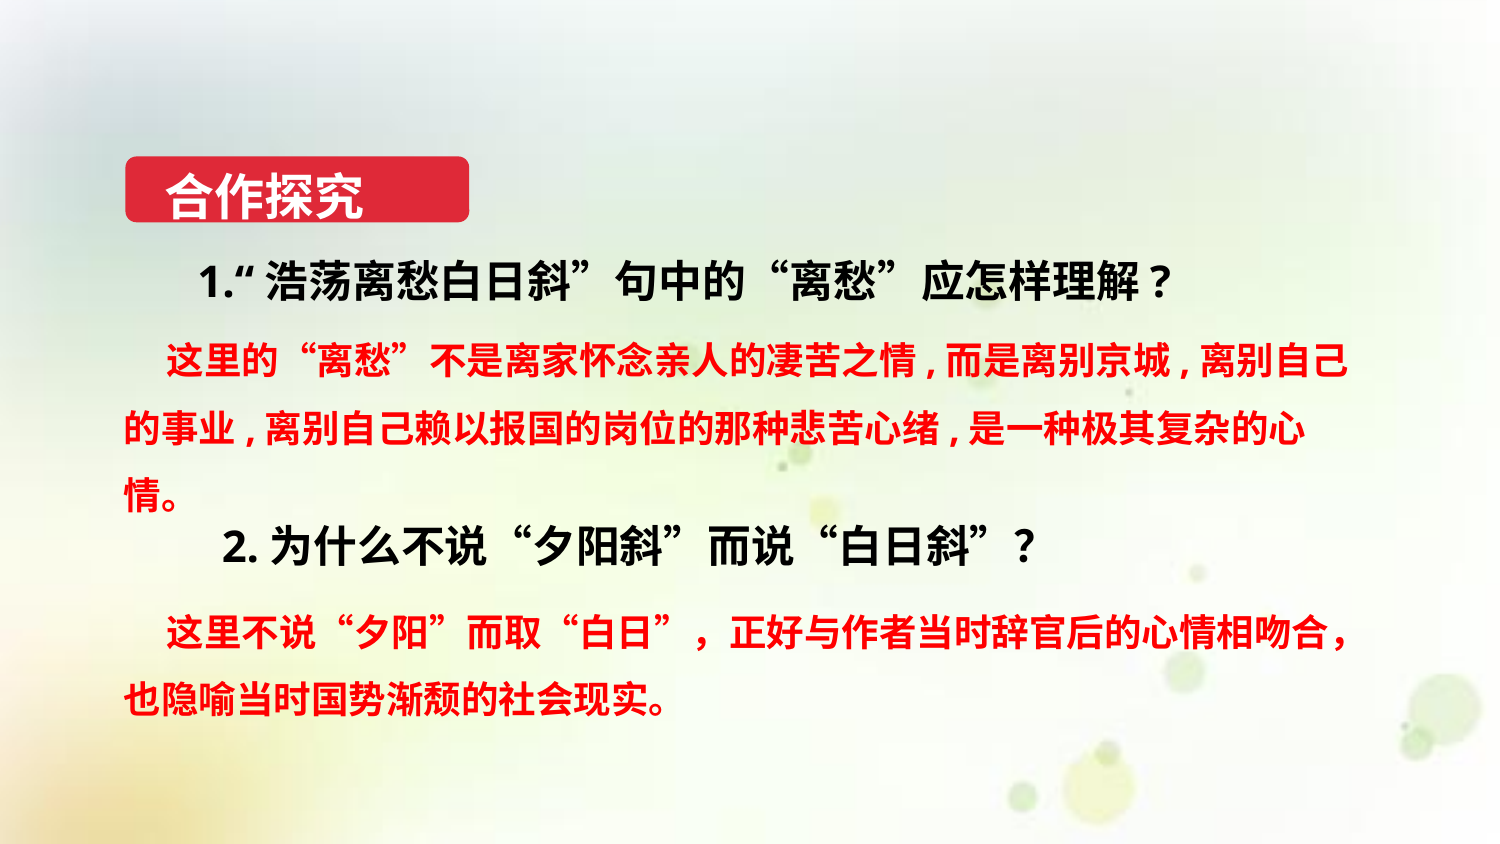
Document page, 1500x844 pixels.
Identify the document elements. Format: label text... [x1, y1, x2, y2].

text_box 这里的“离愁”不是离家怀念亲人的凄苦之情,而是离别京城,离别自己的事业,离别自己赖以报国的岗位的那种悲苦心绪,是一种极其复杂的心情。 [109, 307, 1385, 525]
text_box 这里不说“夕阳”而取“白日”，正好与作者当时辞官后的心情相吻合，也隐喻当时国势渐颓的社会现实。 [109, 578, 1389, 729]
picture [0, 0, 1500, 844]
text_box 2.为什么不说“夕阳斜”而说“白日斜”？ [207, 510, 1073, 579]
text_box 1.“浩荡离愁白日斜”句中的“离愁”应怎样理解? [136, 246, 1186, 307]
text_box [125, 156, 470, 232]
